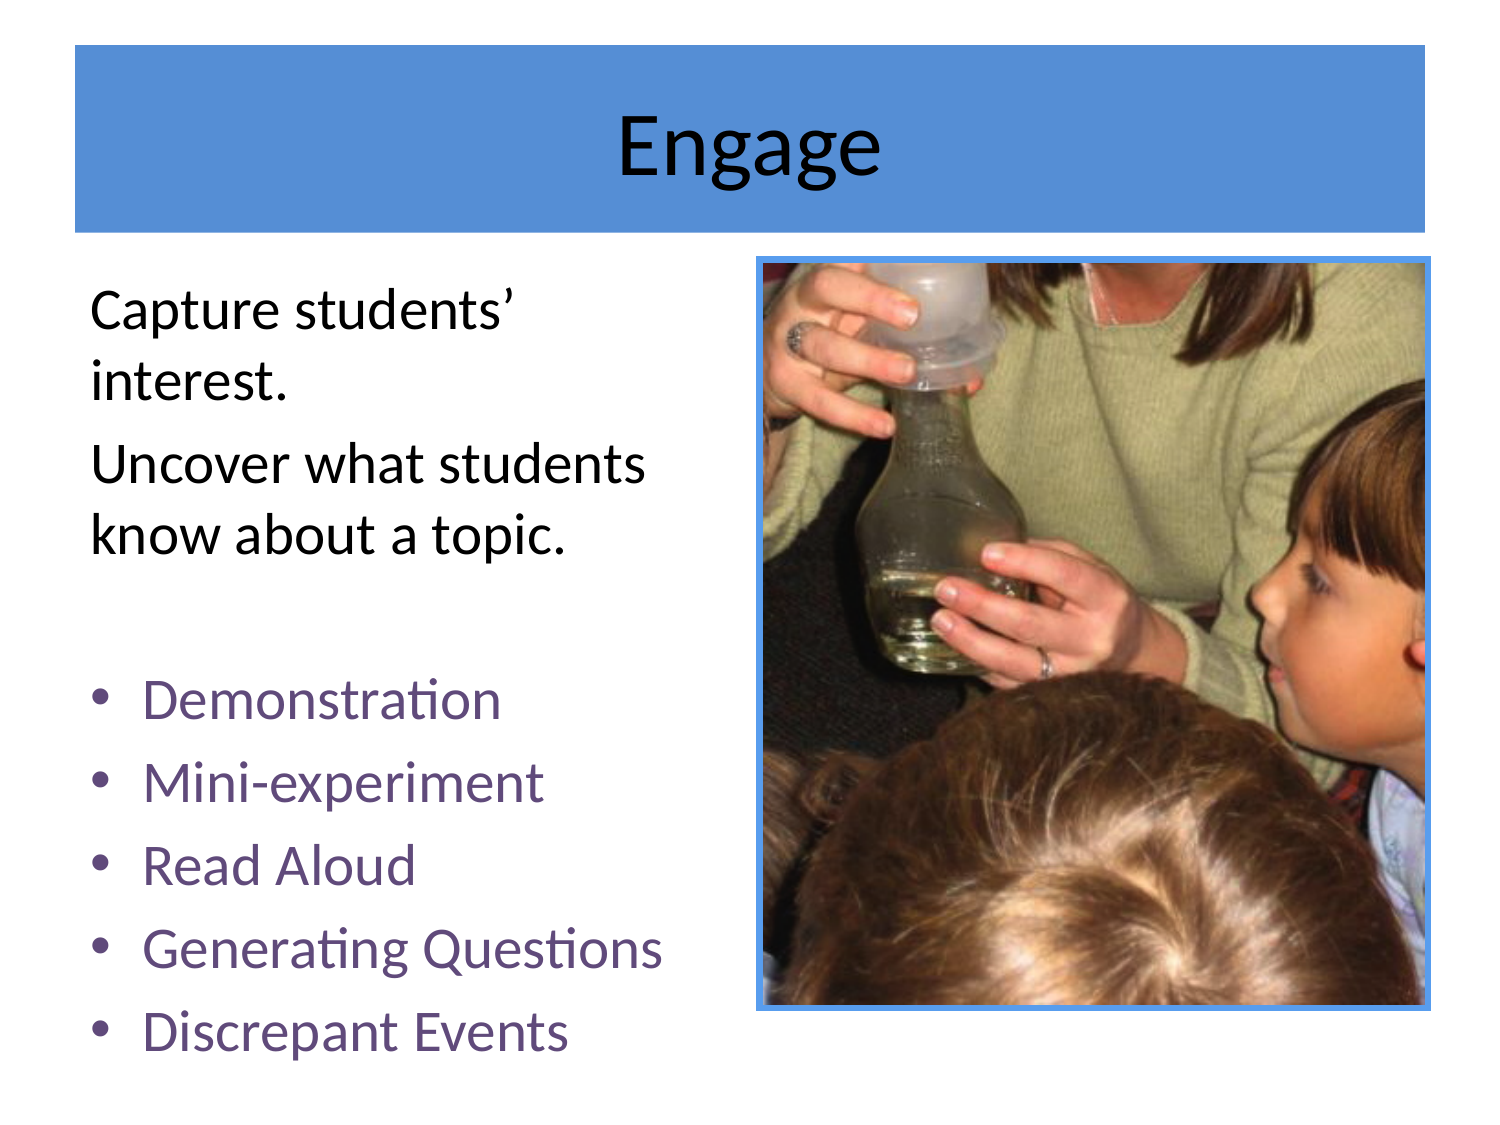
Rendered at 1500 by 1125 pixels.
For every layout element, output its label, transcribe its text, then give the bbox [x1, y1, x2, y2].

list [762, 262, 1426, 1006]
list Capture students’ interest. Uncover what students know about a topic. Demonstration Mini-experiment Read Aloud Generating Questions Discrepant Events [75, 262, 738, 1072]
title Engage [75, 45, 1425, 233]
